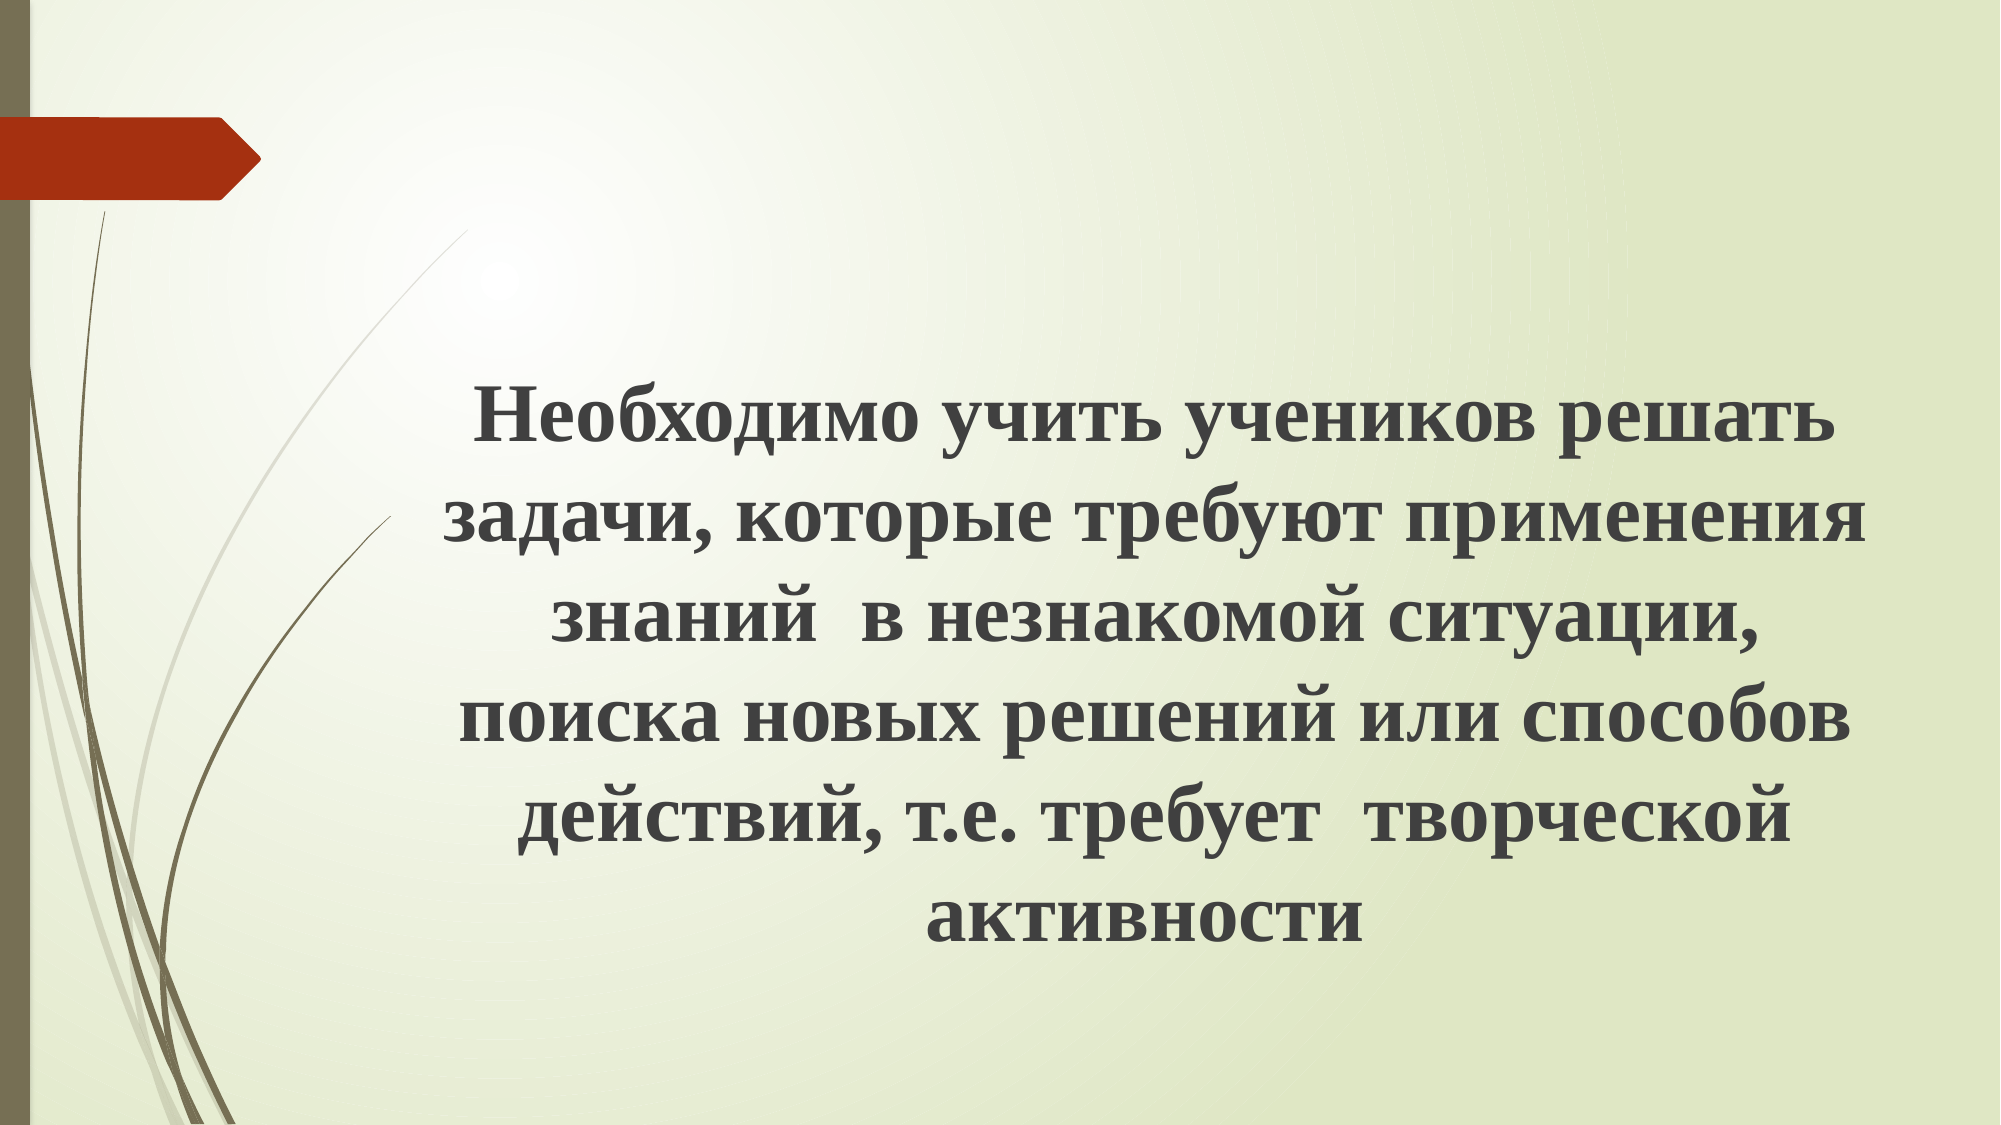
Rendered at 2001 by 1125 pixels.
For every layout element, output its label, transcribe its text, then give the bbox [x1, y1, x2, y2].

list Необходимо учить учеников решать задачи, которые требуют применения знаний в незнакомой ситуации, поиска новых решений или способов действий, т.е. требует творческой активности [424, 350, 1888, 970]
